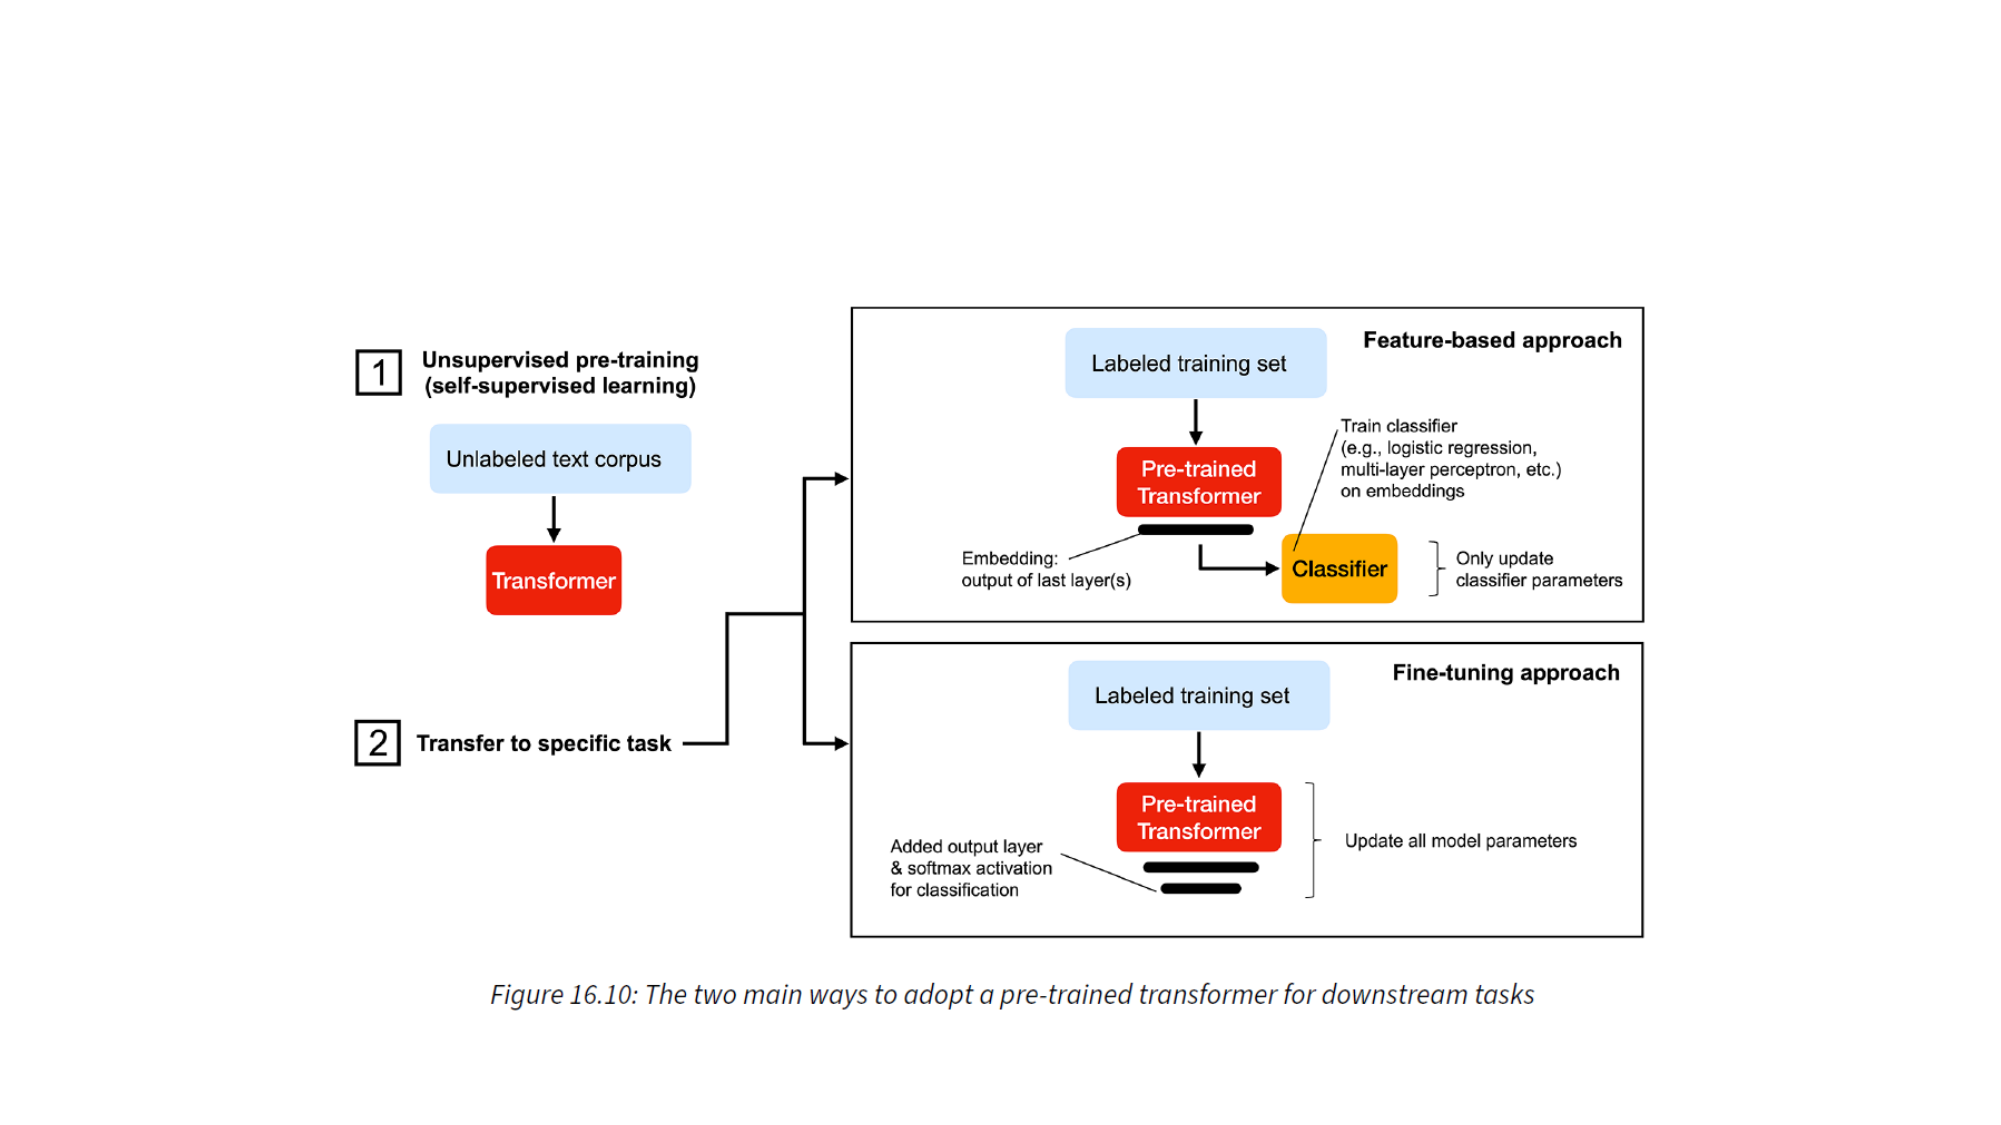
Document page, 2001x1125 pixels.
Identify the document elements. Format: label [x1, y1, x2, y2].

list [341, 299, 1659, 1014]
